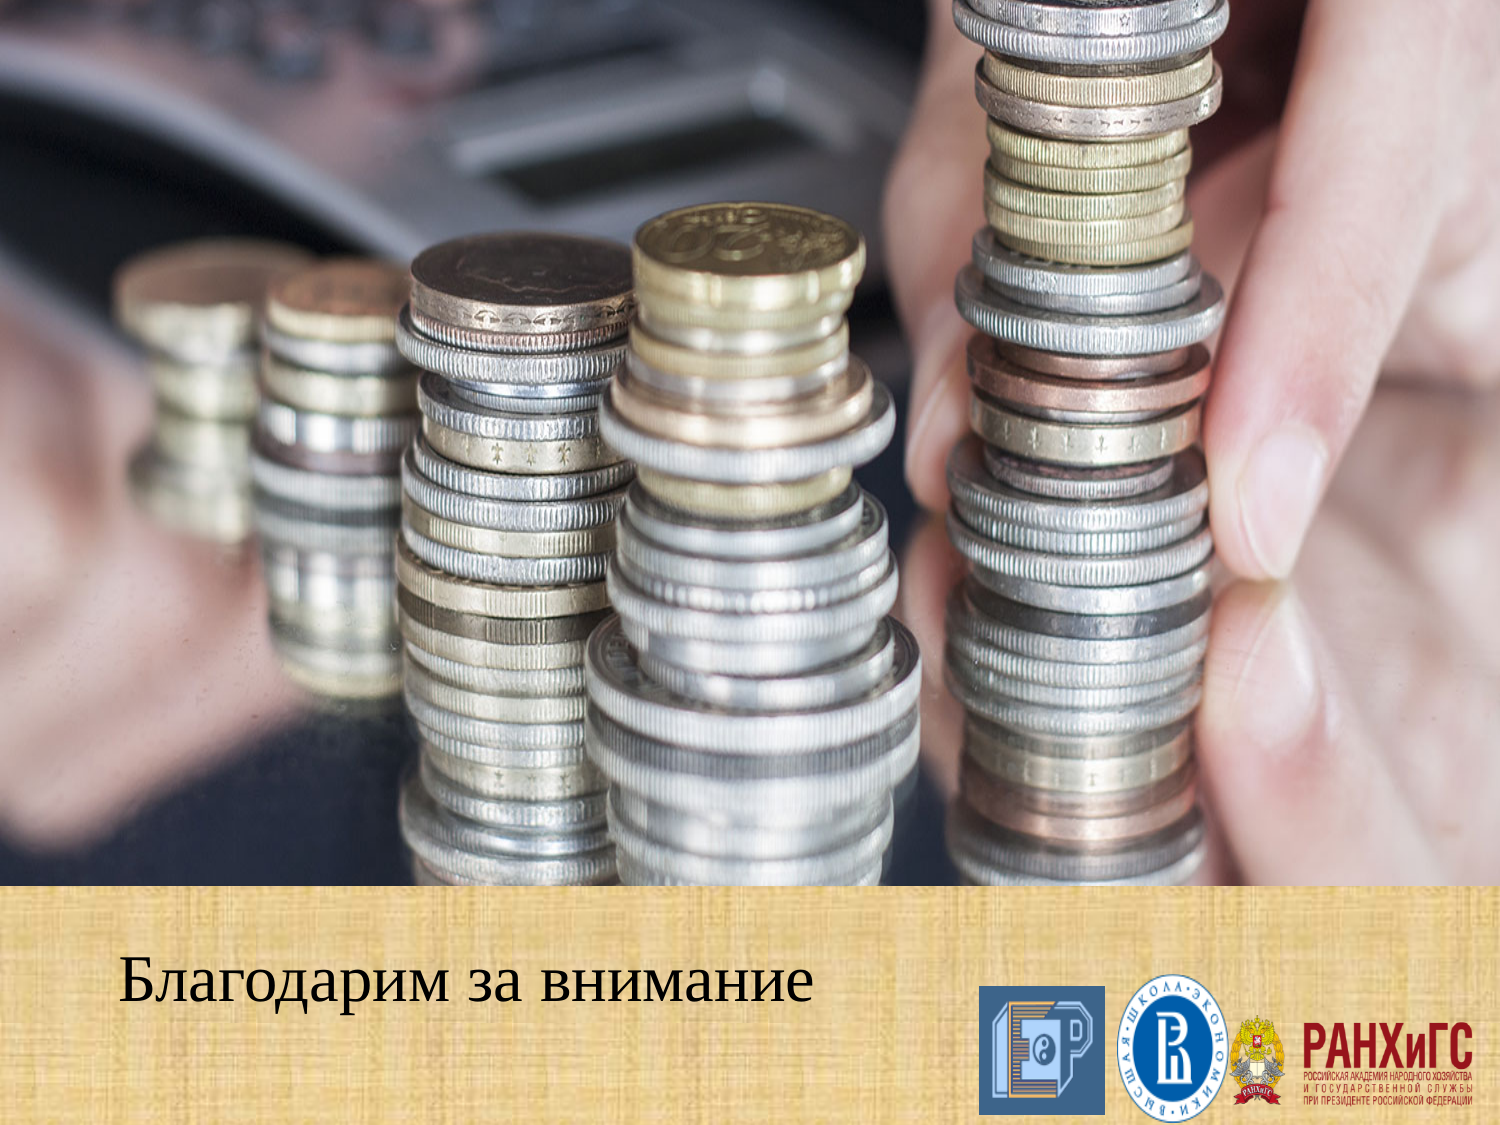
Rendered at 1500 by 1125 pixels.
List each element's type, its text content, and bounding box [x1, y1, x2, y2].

picture [0, 0, 1500, 1125]
title Благодарим за внимание [102, 907, 1105, 1043]
